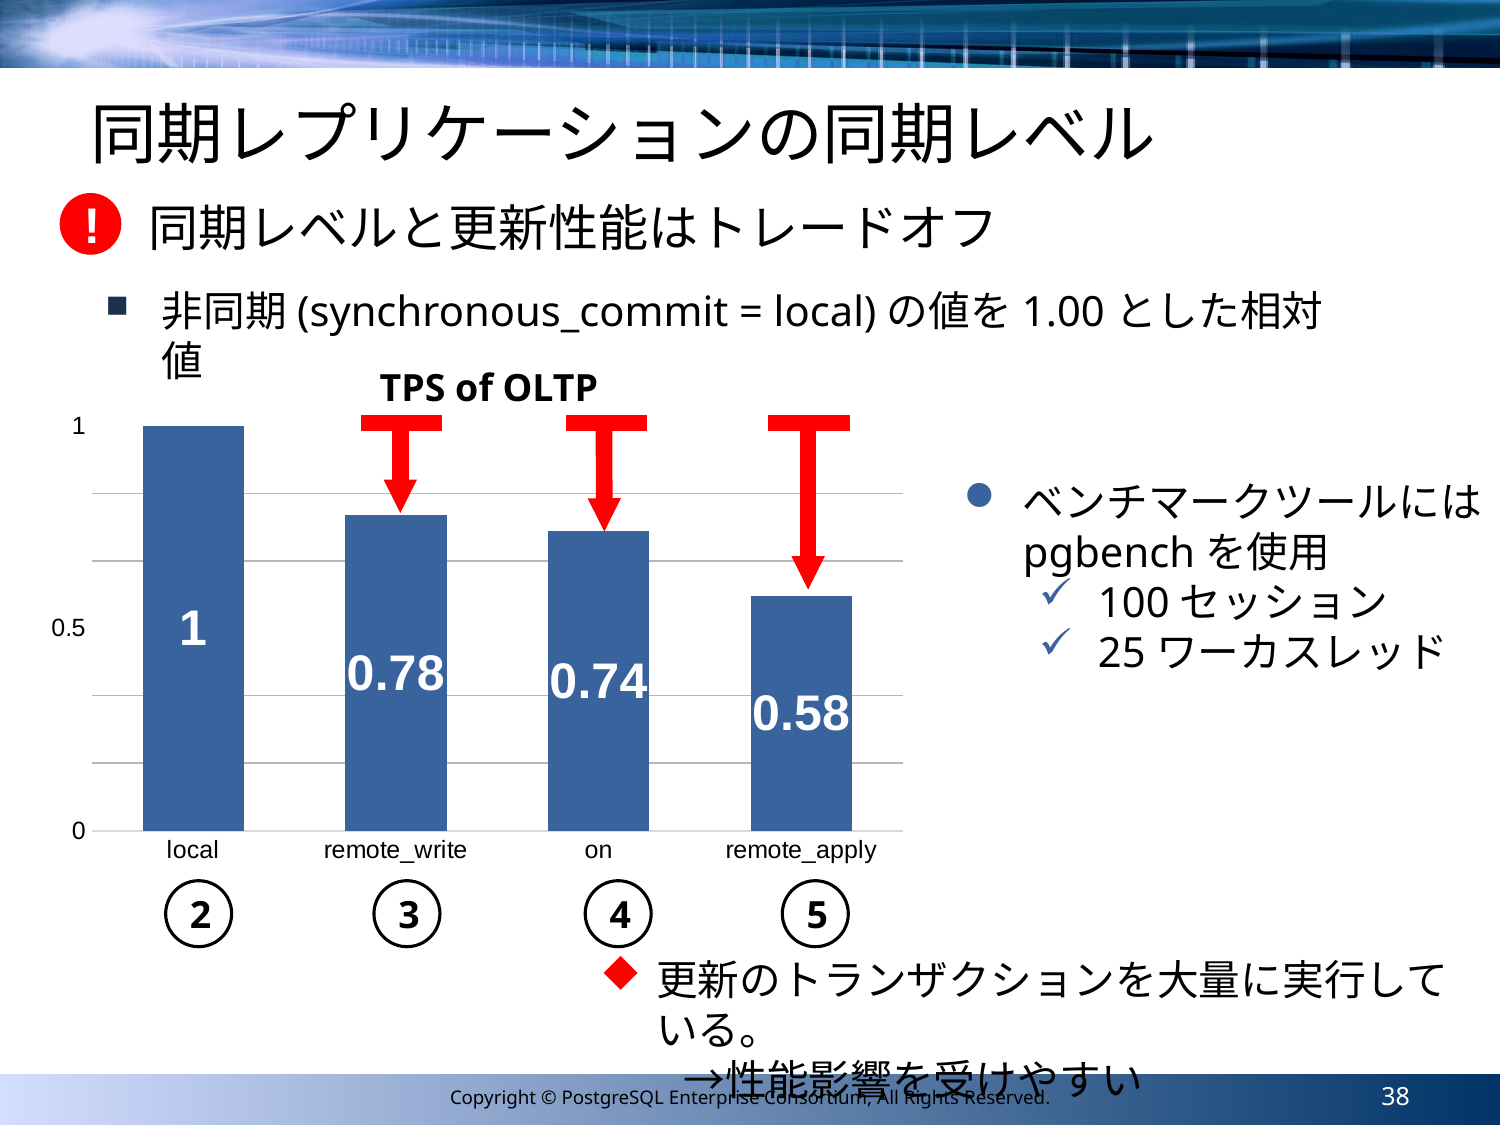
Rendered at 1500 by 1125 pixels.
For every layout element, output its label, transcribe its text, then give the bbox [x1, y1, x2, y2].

text_box 4 [583, 880, 654, 946]
text_box 3 [371, 880, 443, 949]
slide_number 38 [1074, 1074, 1426, 1123]
text_box TPS of OLTP [364, 356, 623, 394]
list 同期レベルと更新性能はトレードオフ [133, 188, 1378, 351]
text_box 5 [780, 880, 851, 946]
text_box 非同期(synchronous_commit = local)の値を1.00とした相対値 [90, 277, 1358, 344]
title 同期レプリケーションの同期レベル [74, 81, 1426, 183]
text_box ! [57, 190, 124, 257]
chart [39, 395, 933, 872]
text_box 2 [163, 880, 234, 949]
picture [0, 0, 1500, 68]
text_box 更新のトランザクションを大量に実行している。 →性能影響を受けやすい [585, 946, 1490, 1075]
text_box ベンチマークツールにはpgbenchを使用 100セッション 25ワーカスレッド [938, 468, 1500, 684]
